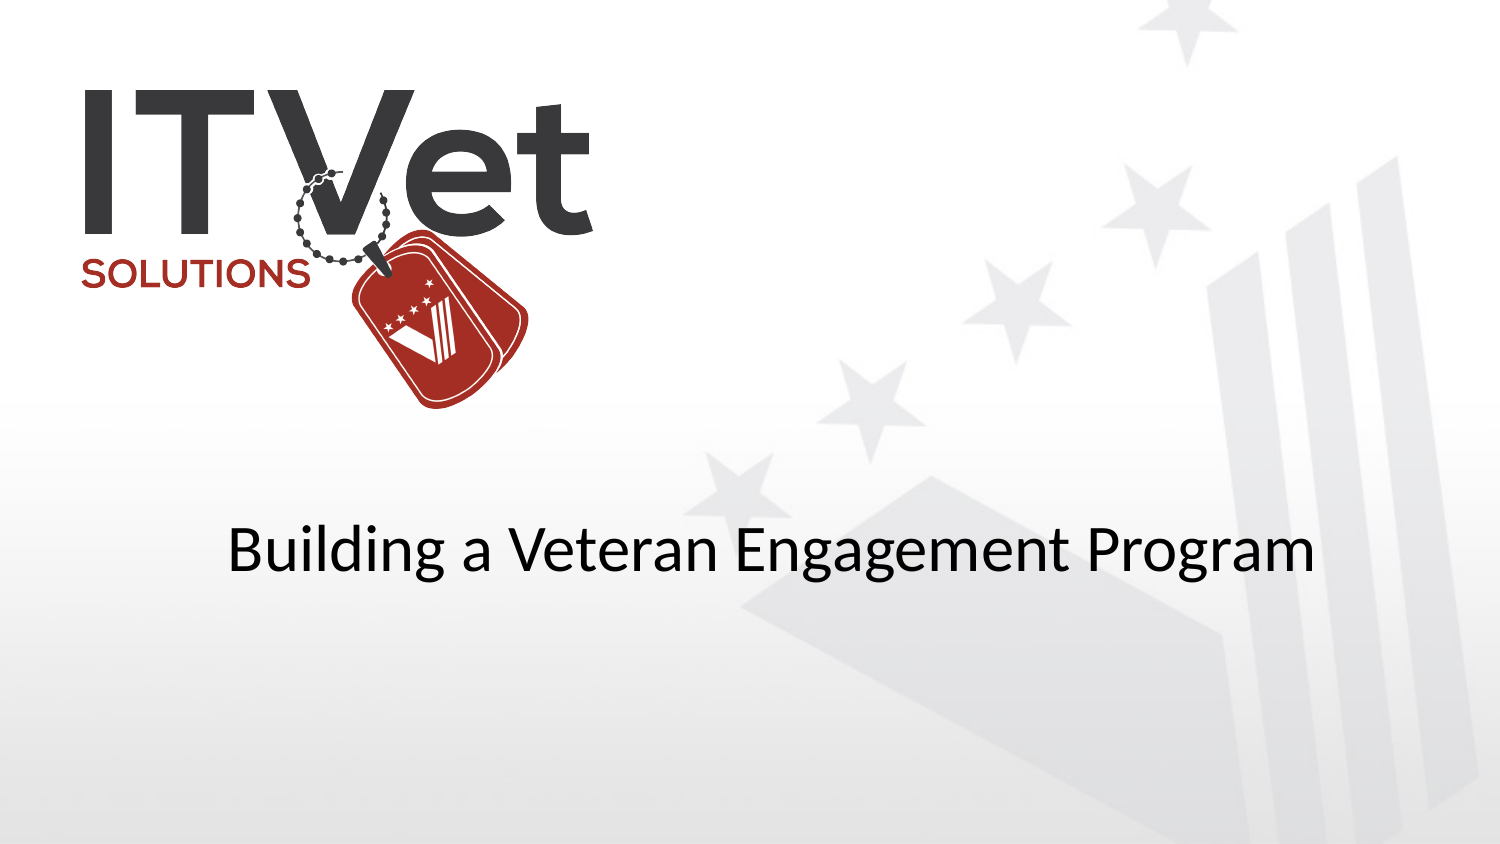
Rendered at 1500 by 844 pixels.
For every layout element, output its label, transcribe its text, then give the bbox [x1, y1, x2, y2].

text_box Building a Veteran Engagement Program [213, 497, 1348, 637]
picture [0, 0, 1500, 844]
